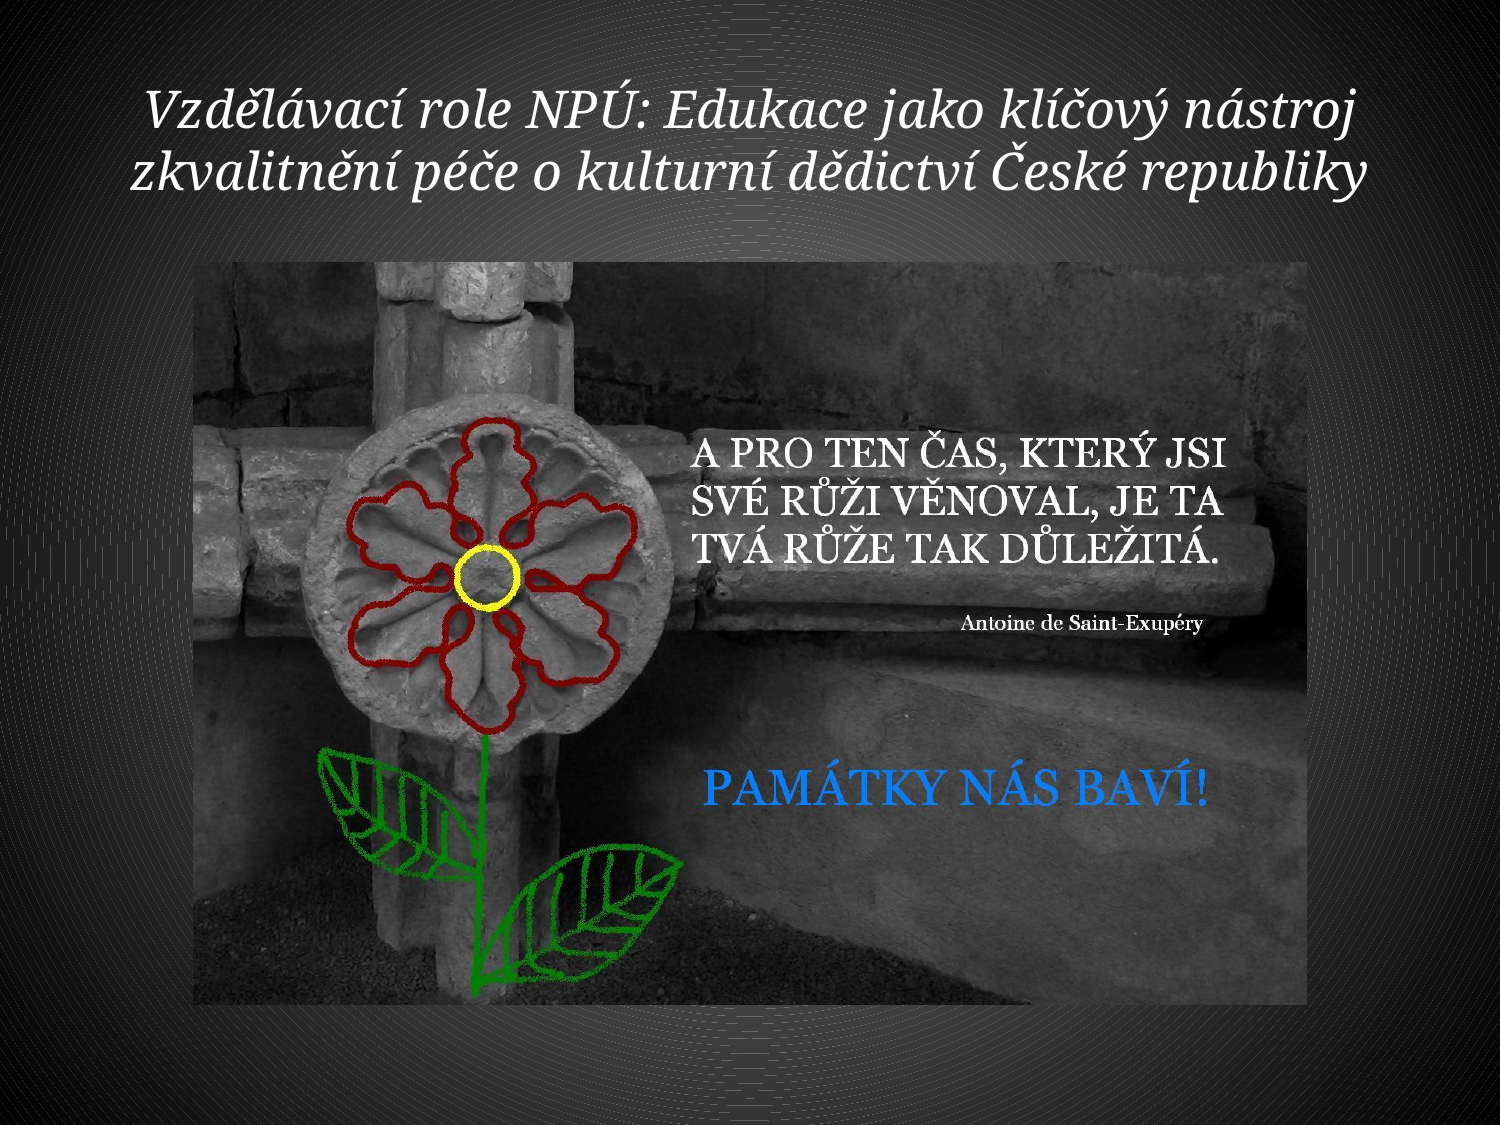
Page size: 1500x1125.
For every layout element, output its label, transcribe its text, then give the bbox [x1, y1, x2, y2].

title Vzdělávací role NPÚ: Edukace jako klíčový nástroj zkvalitnění péče o kulturní dědictví České republiky [75, 45, 1425, 233]
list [193, 262, 1307, 1006]
